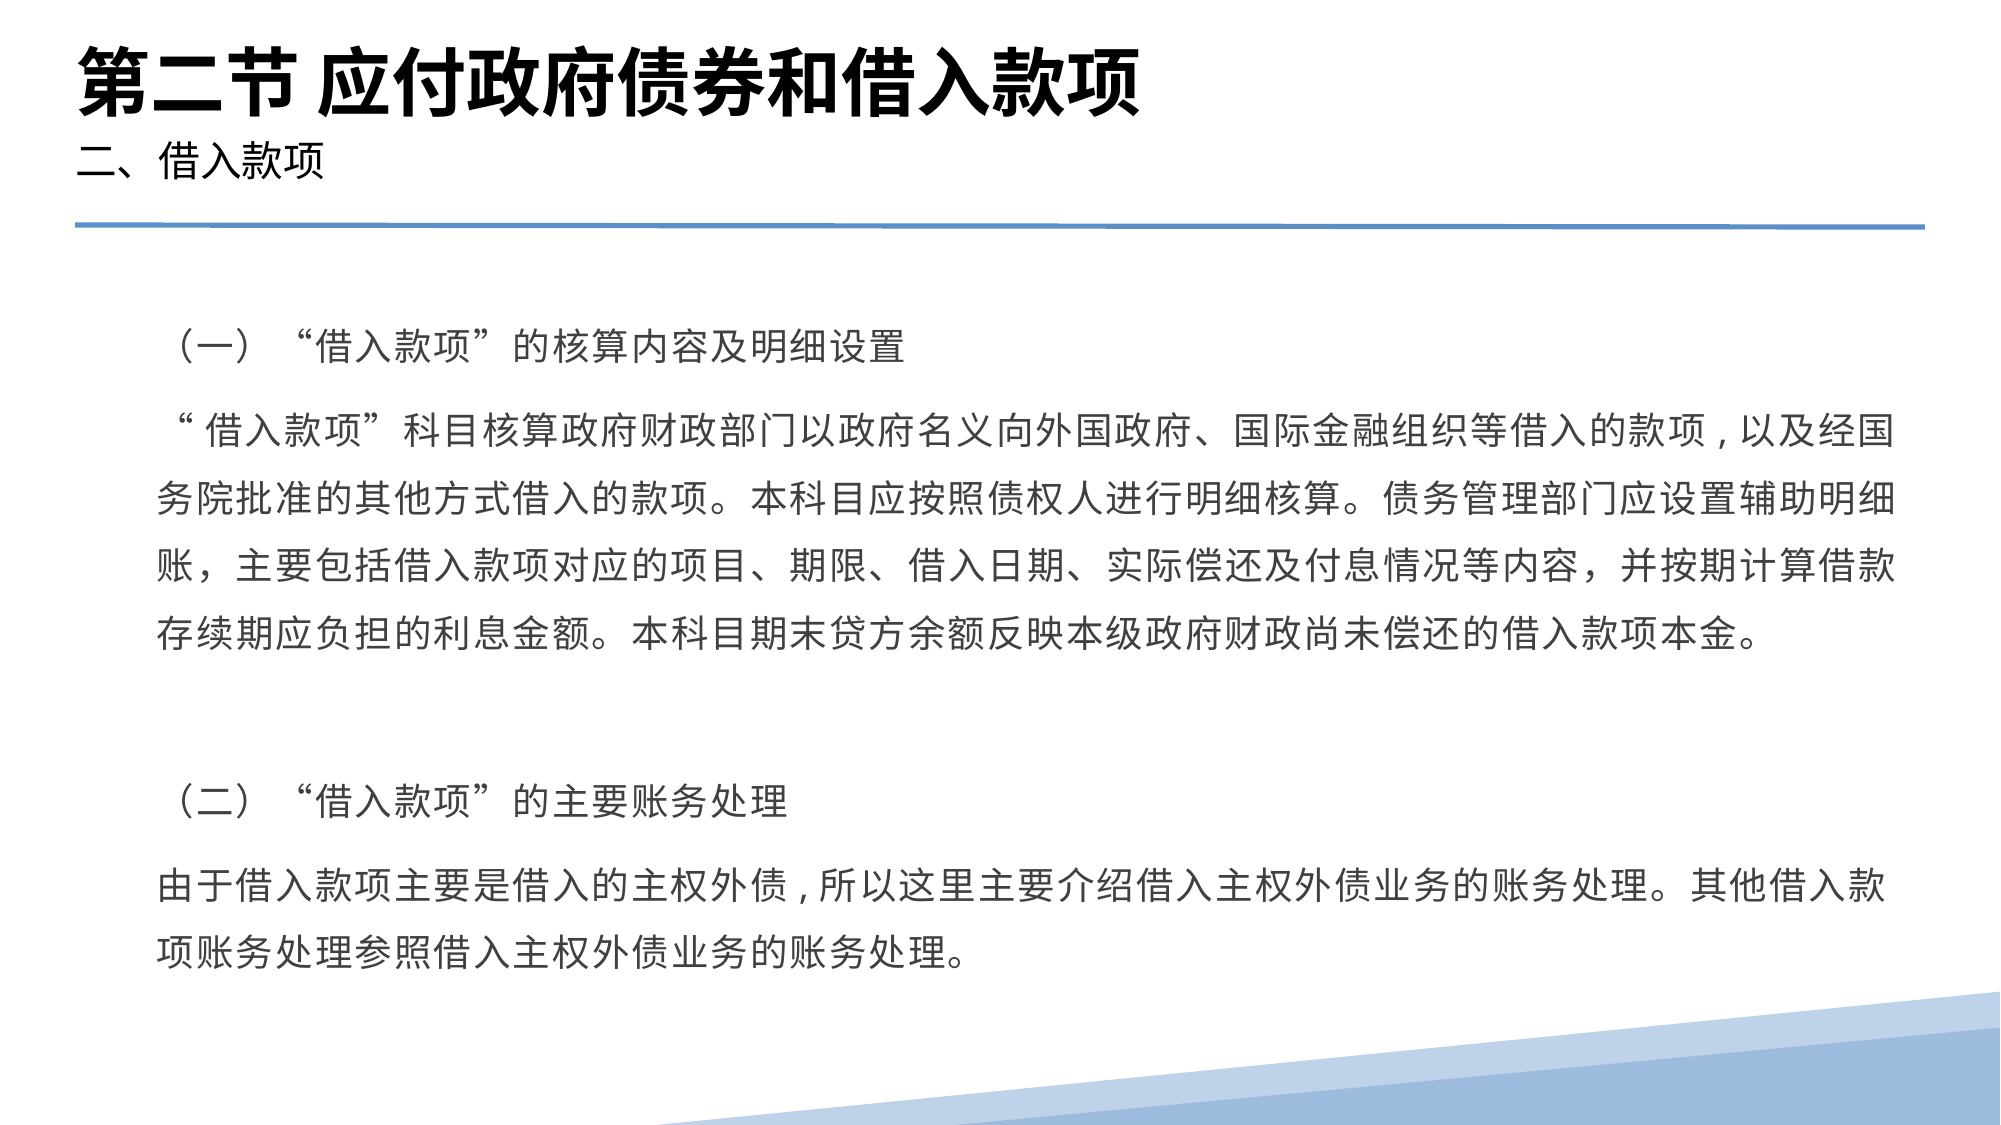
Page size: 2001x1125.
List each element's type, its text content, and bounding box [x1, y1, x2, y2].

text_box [656, 991, 2000, 1125]
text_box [74, 224, 1925, 228]
text_box （一）“借入款项”的核算内容及明细设置 “借入款项”科目核算政府财政部门以政府名义向外国政府、国际金融组织等借入的款项,以及经国务院批准的其他方式借入的款项。本科目应按照债权人进行明细核算。债务管理部门应设置辅助明细账，主要包括借入款项对应的项目、期限、借入日期、实际偿还及付息情况等内容，并按期计算借款存续期应负担的利息金额。本科目期末贷方余额反映本级政府财政尚未偿还的借入款项本金。 （二）“借入款项”的主要账务处理 由于借入款项主要是借入的主权外债,所以这里主要介绍借入主权外债业务的账务处理。其他借入款项账务处理参照借入主权外债业务的账务处理。 [146, 296, 1936, 1057]
text_box 第二节 应付政府债券和借入款项 [75, 24, 1925, 124]
text_box 二、借入款项 [75, 124, 1925, 200]
